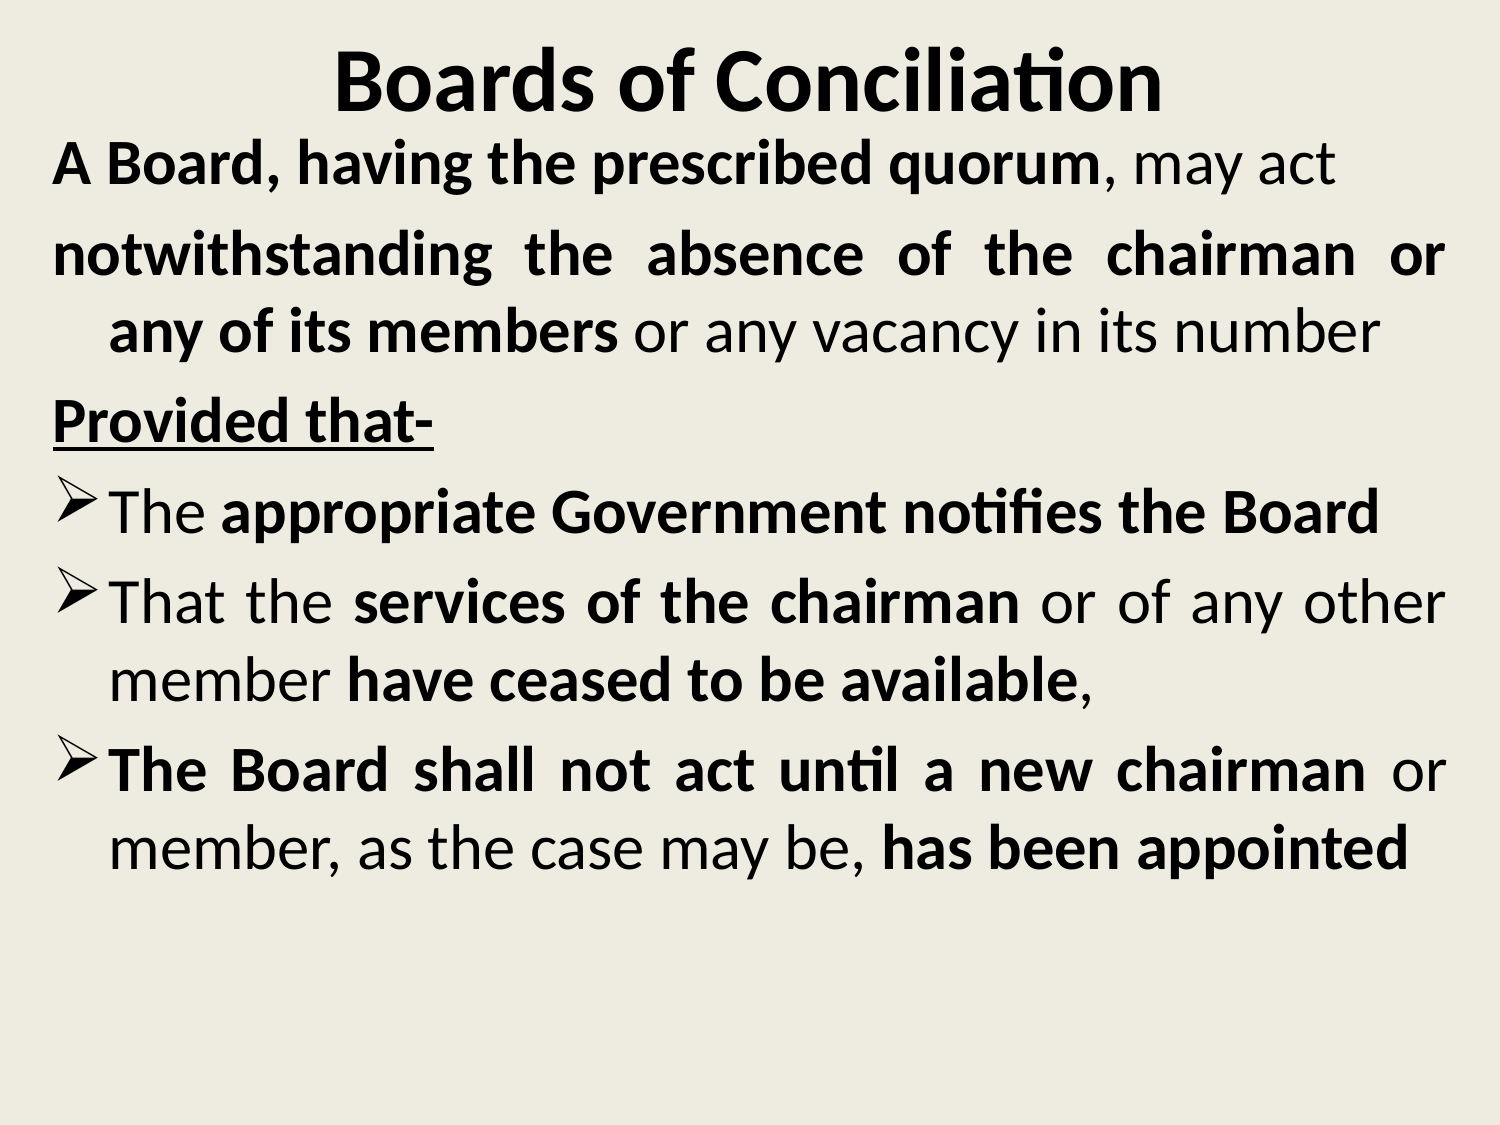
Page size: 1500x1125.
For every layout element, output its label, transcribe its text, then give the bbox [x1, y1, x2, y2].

title Boards of Conciliation [75, 0, 1425, 112]
list A Board, having the prescribed quorum, may act notwithstanding the absence of the chairman or any of its members or any vacancy in its number Provided that- The appropriate Government notifies the Board That the services of the chairman or of any other member have ceased to be available, The Board shall not act until a new chairman or member, as the case may be, has been appointed [37, 112, 1463, 1100]
